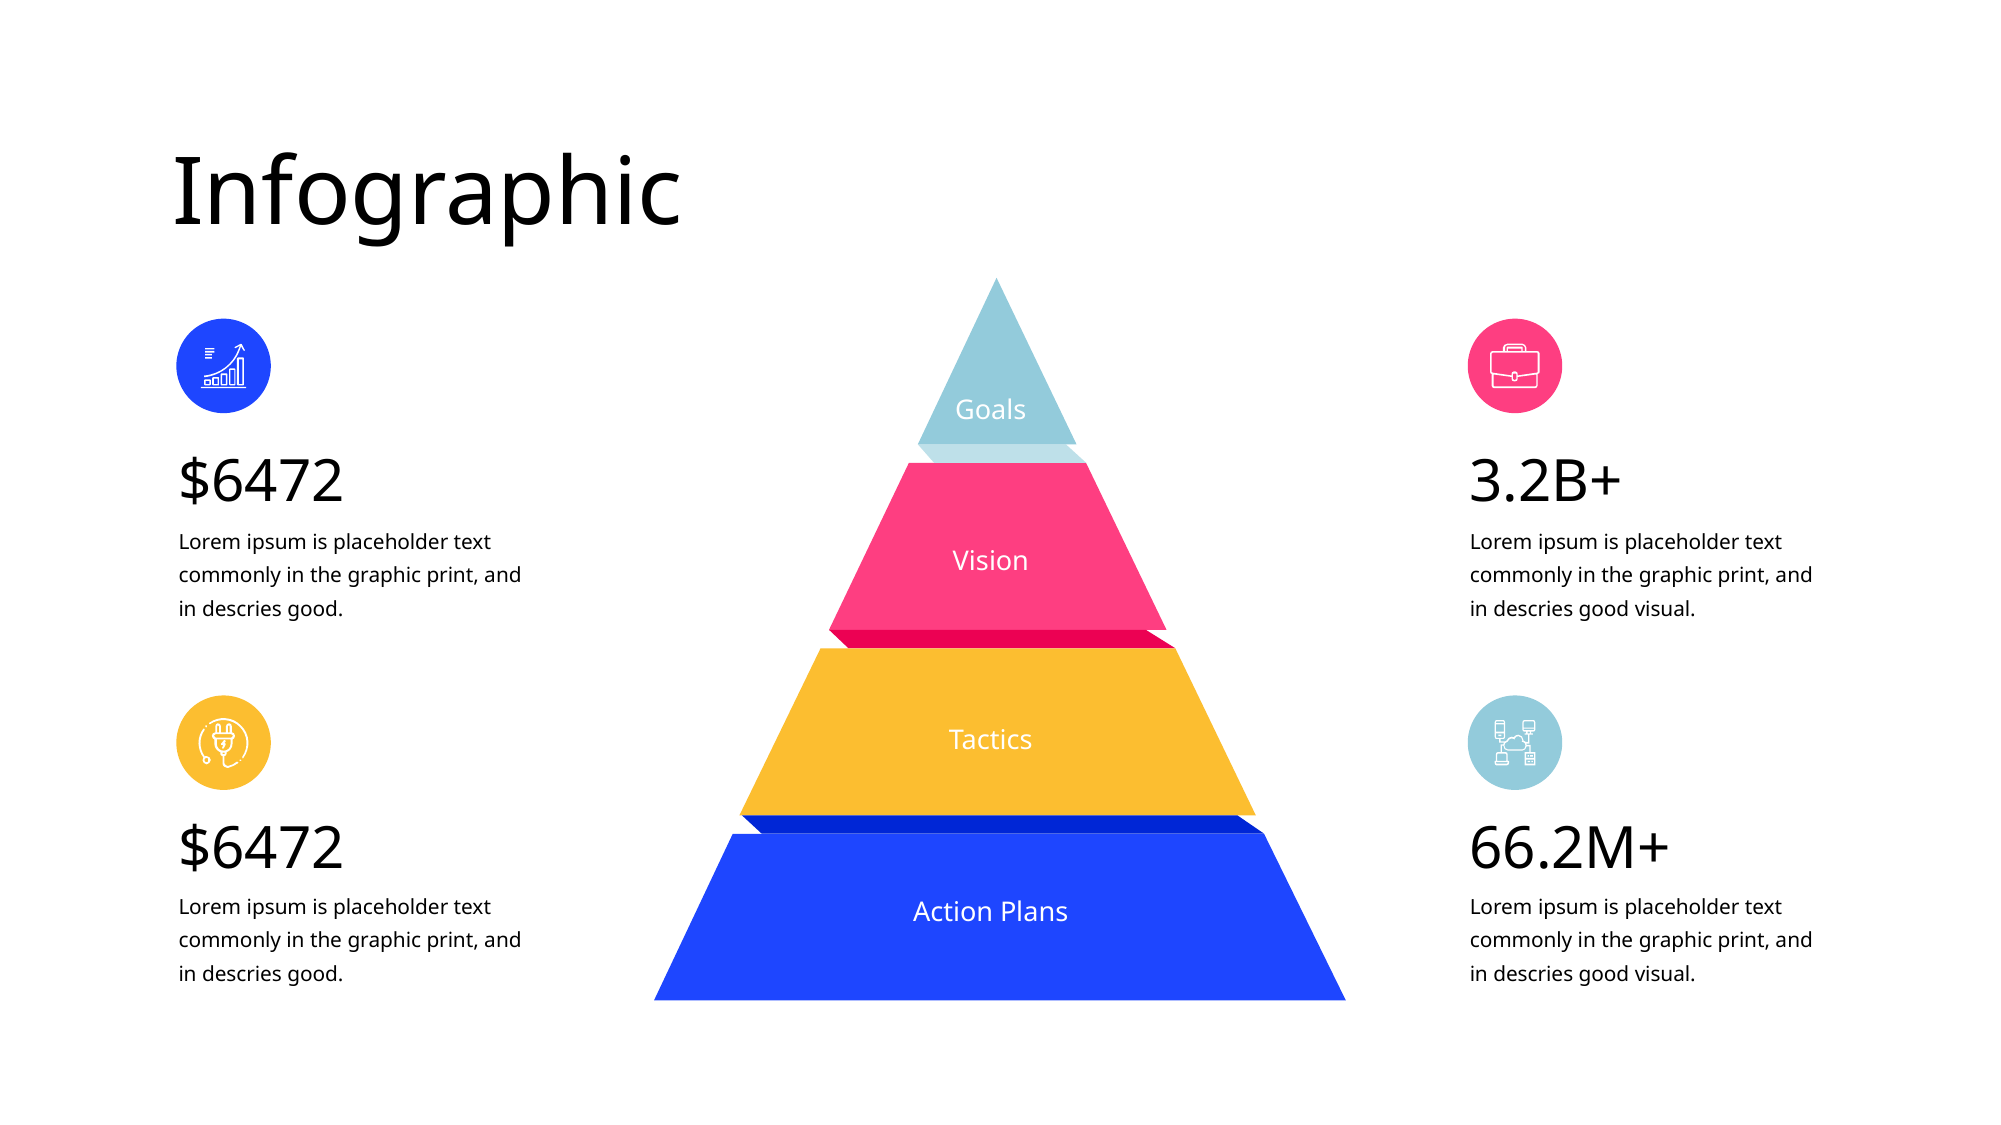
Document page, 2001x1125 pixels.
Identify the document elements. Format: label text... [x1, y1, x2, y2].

text_box Lorem ipsum is placeholder text commonly in the graphic print, and in descries good. [163, 521, 545, 628]
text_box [176, 318, 271, 414]
text_box $6472 [163, 802, 555, 888]
text_box $6472 [163, 435, 555, 521]
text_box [176, 695, 271, 790]
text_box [654, 277, 1346, 1001]
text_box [1467, 318, 1563, 414]
text_box Lorem ipsum is placeholder text commonly in the graphic print, and in descries good visual. [1454, 878, 1836, 993]
text_box Lorem ipsum is placeholder text commonly in the graphic print, and in descries good. [163, 888, 555, 993]
text_box 3.2B+ [1454, 435, 1810, 521]
text_box Lorem ipsum is placeholder text commonly in the graphic print, and in descries good visual. [1454, 512, 1836, 628]
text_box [1467, 695, 1563, 790]
text_box Infographic [157, 123, 698, 251]
text_box 66.2M+ [1454, 802, 1810, 888]
